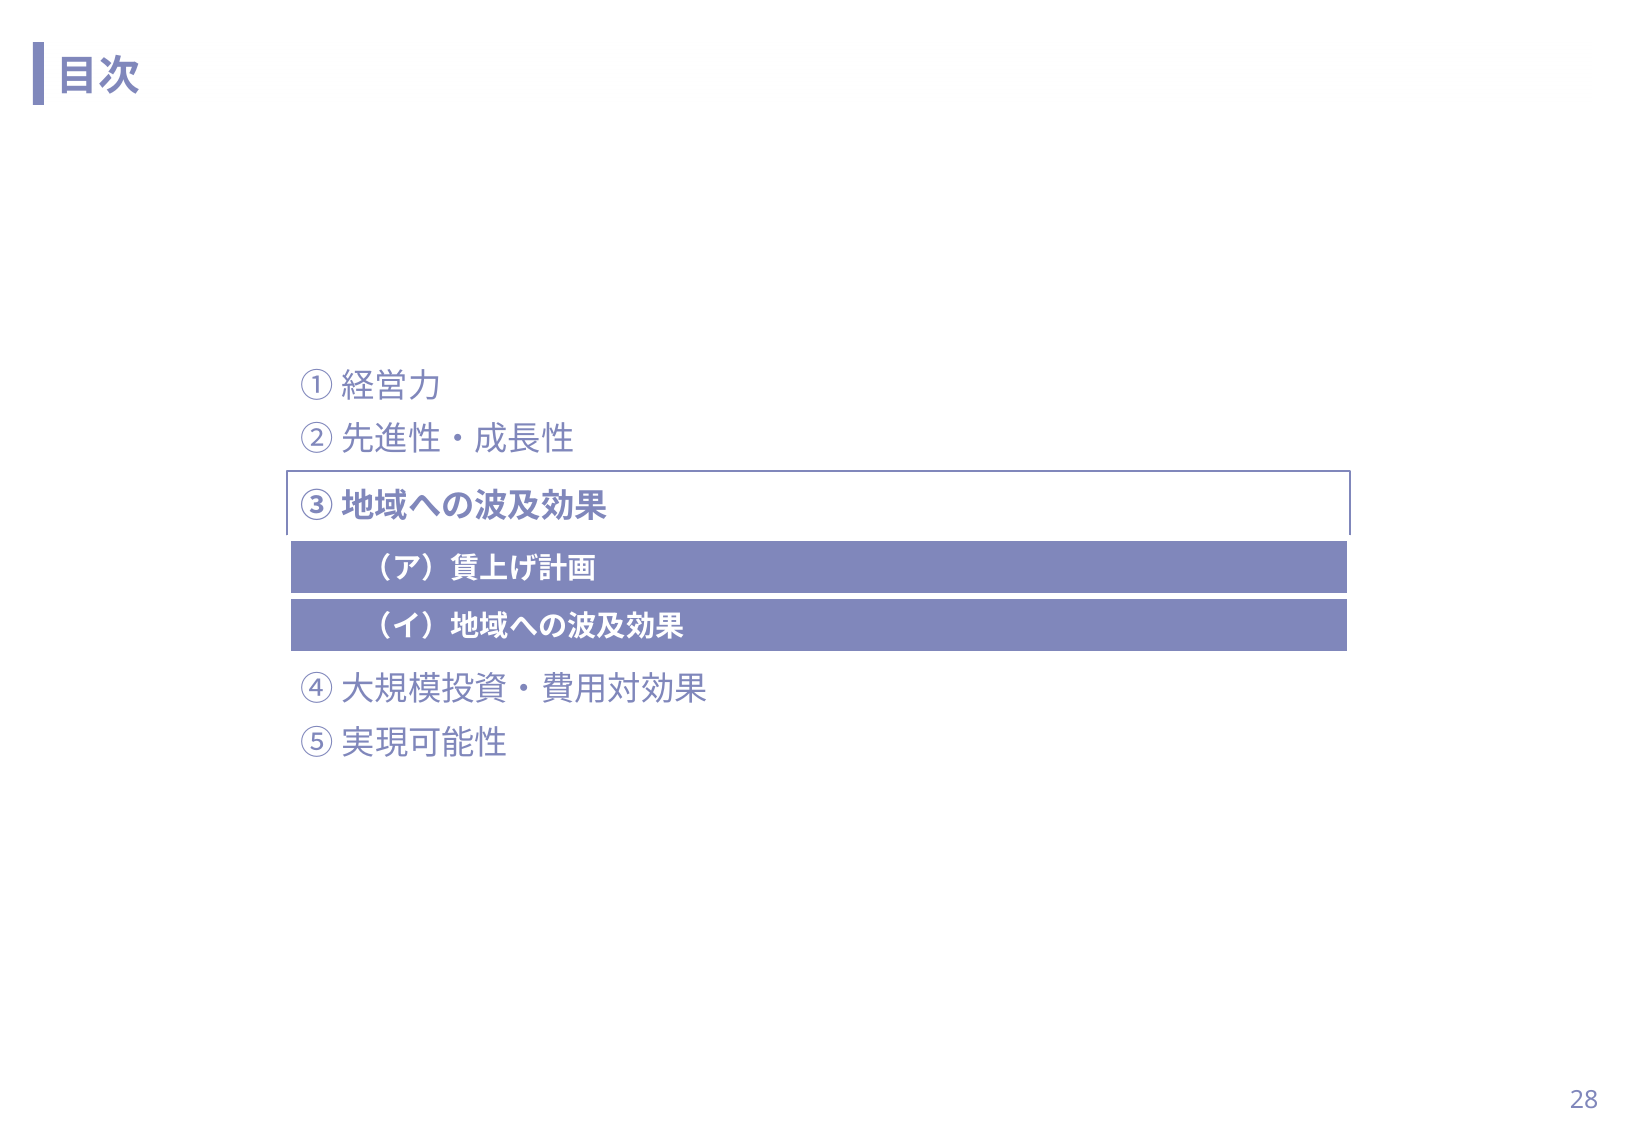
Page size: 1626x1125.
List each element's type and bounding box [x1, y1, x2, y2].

text_box [0, 0, 1625, 1125]
